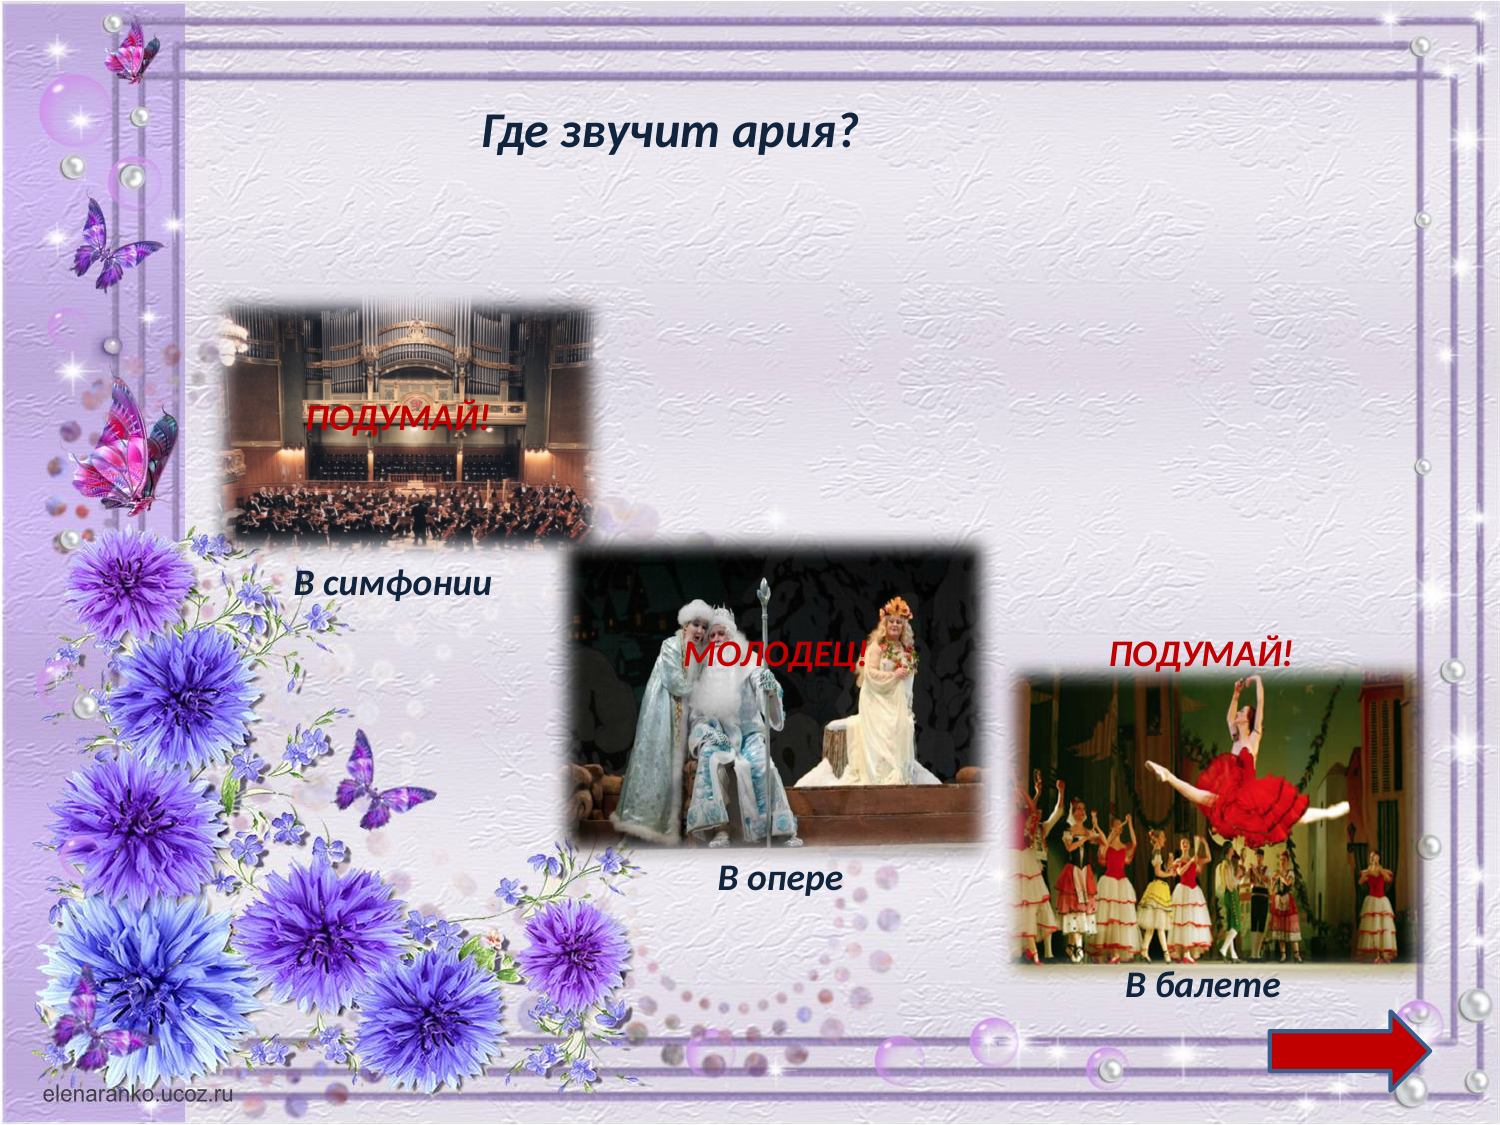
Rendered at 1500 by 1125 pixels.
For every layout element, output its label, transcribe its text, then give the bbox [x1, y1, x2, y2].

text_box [997, 656, 1500, 1014]
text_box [548, 526, 999, 907]
picture [0, 0, 1500, 1125]
text_box [1267, 1021, 1433, 1093]
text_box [206, 290, 609, 612]
text_box Где звучит ария? [466, 89, 943, 165]
text_box ПОДУМАЙ! [1093, 621, 1309, 655]
